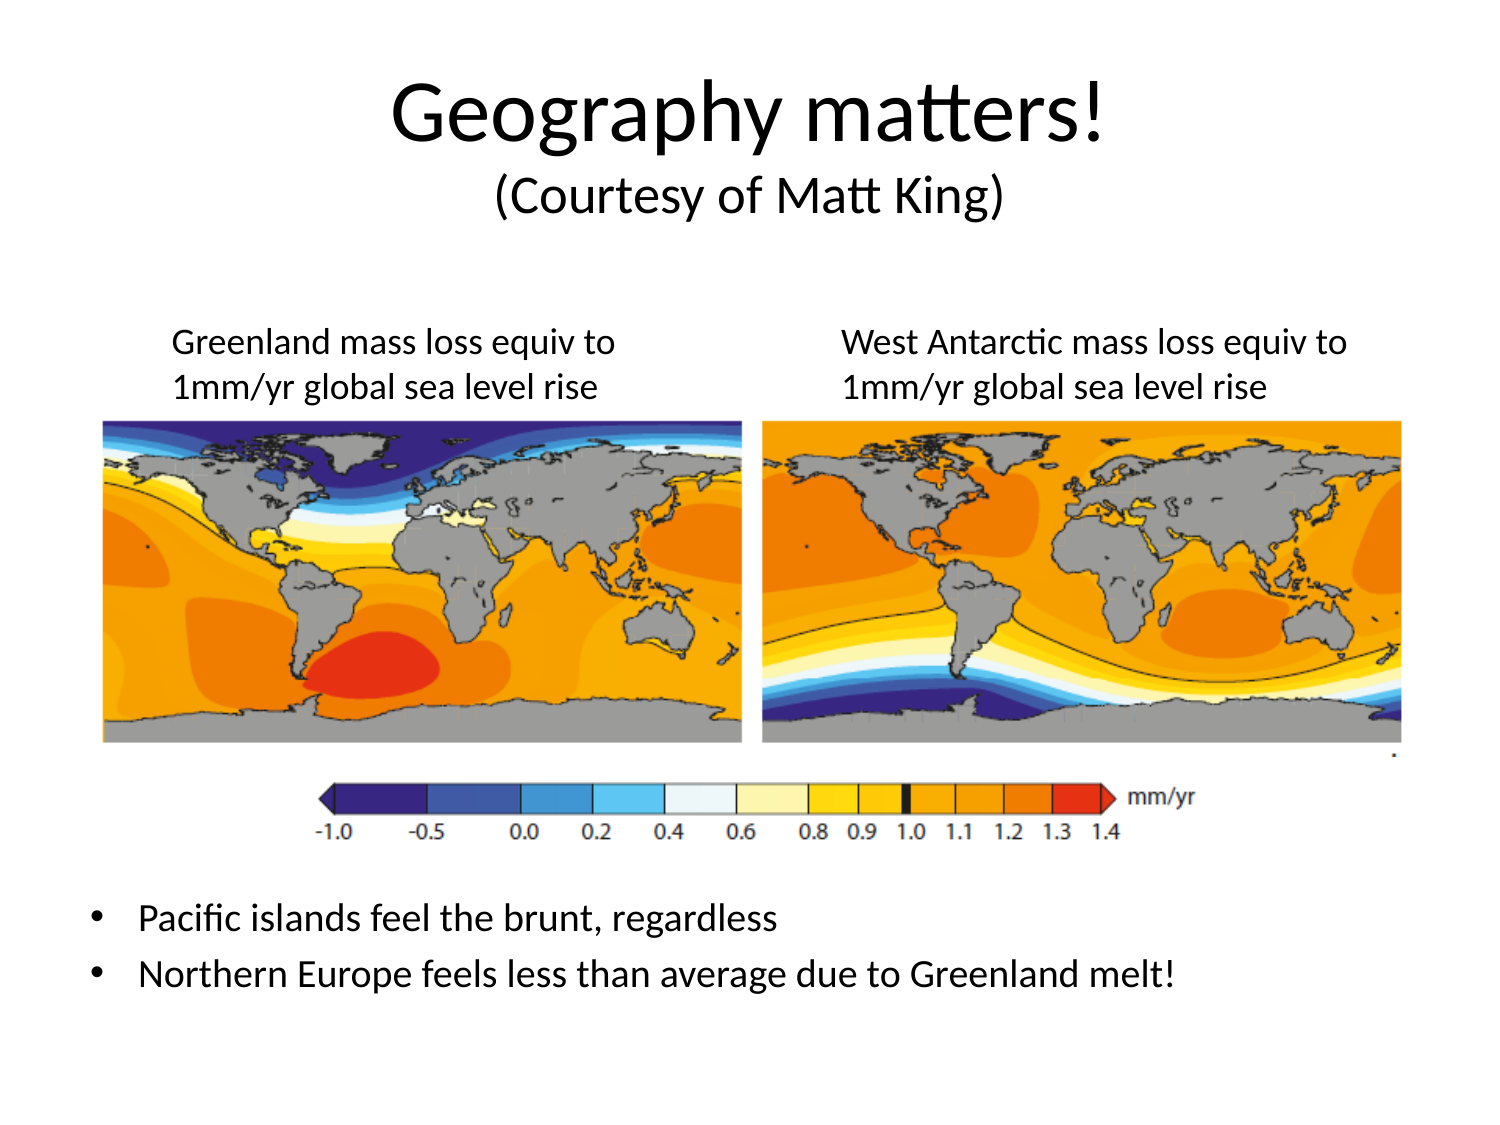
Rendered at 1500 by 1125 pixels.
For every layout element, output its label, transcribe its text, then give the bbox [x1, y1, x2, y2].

picture [281, 780, 1217, 857]
title Geography matters! (Courtesy of Matt King) [75, 45, 1425, 233]
picture [88, 415, 1412, 757]
text_box Greenland mass loss equiv to 1mm/yr global sea level rise [156, 309, 702, 414]
text_box West Antarctic mass loss equiv to 1mm/yr global sea level rise [826, 309, 1394, 414]
list Pacific islands feel the brunt, regardless Northern Europe feels less than average due to Greenland melt! [75, 324, 1425, 1010]
